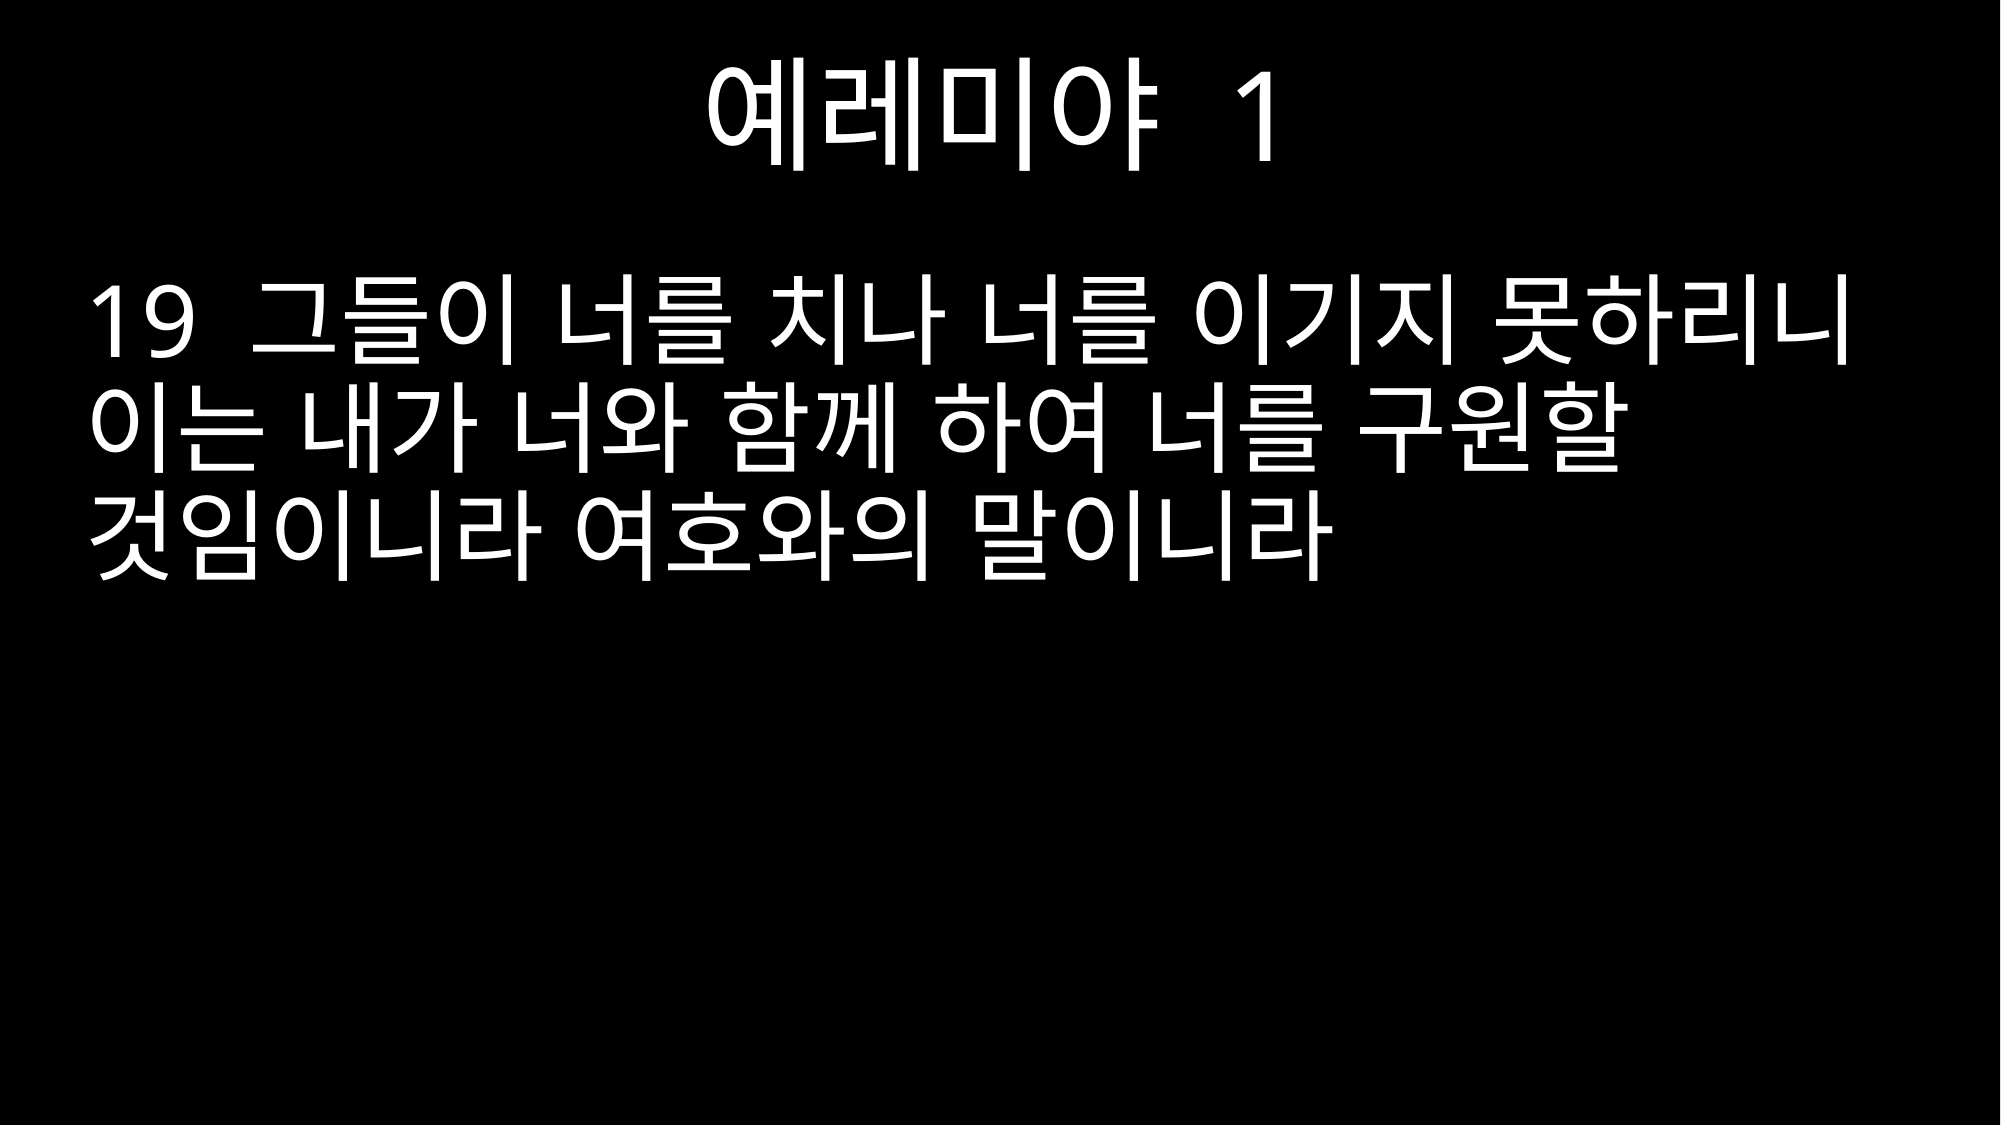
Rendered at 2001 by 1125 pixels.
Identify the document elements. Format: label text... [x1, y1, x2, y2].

picture [0, 0, 2001, 1125]
list 19 그들이 너를 치나 너를 이기지 못하리니 이는 내가 너와 함께 하여 너를 구원할 것임이니라 여호와의 말이니라 [69, 263, 1953, 423]
footer 예레미야 1 [0, 32, 2000, 192]
